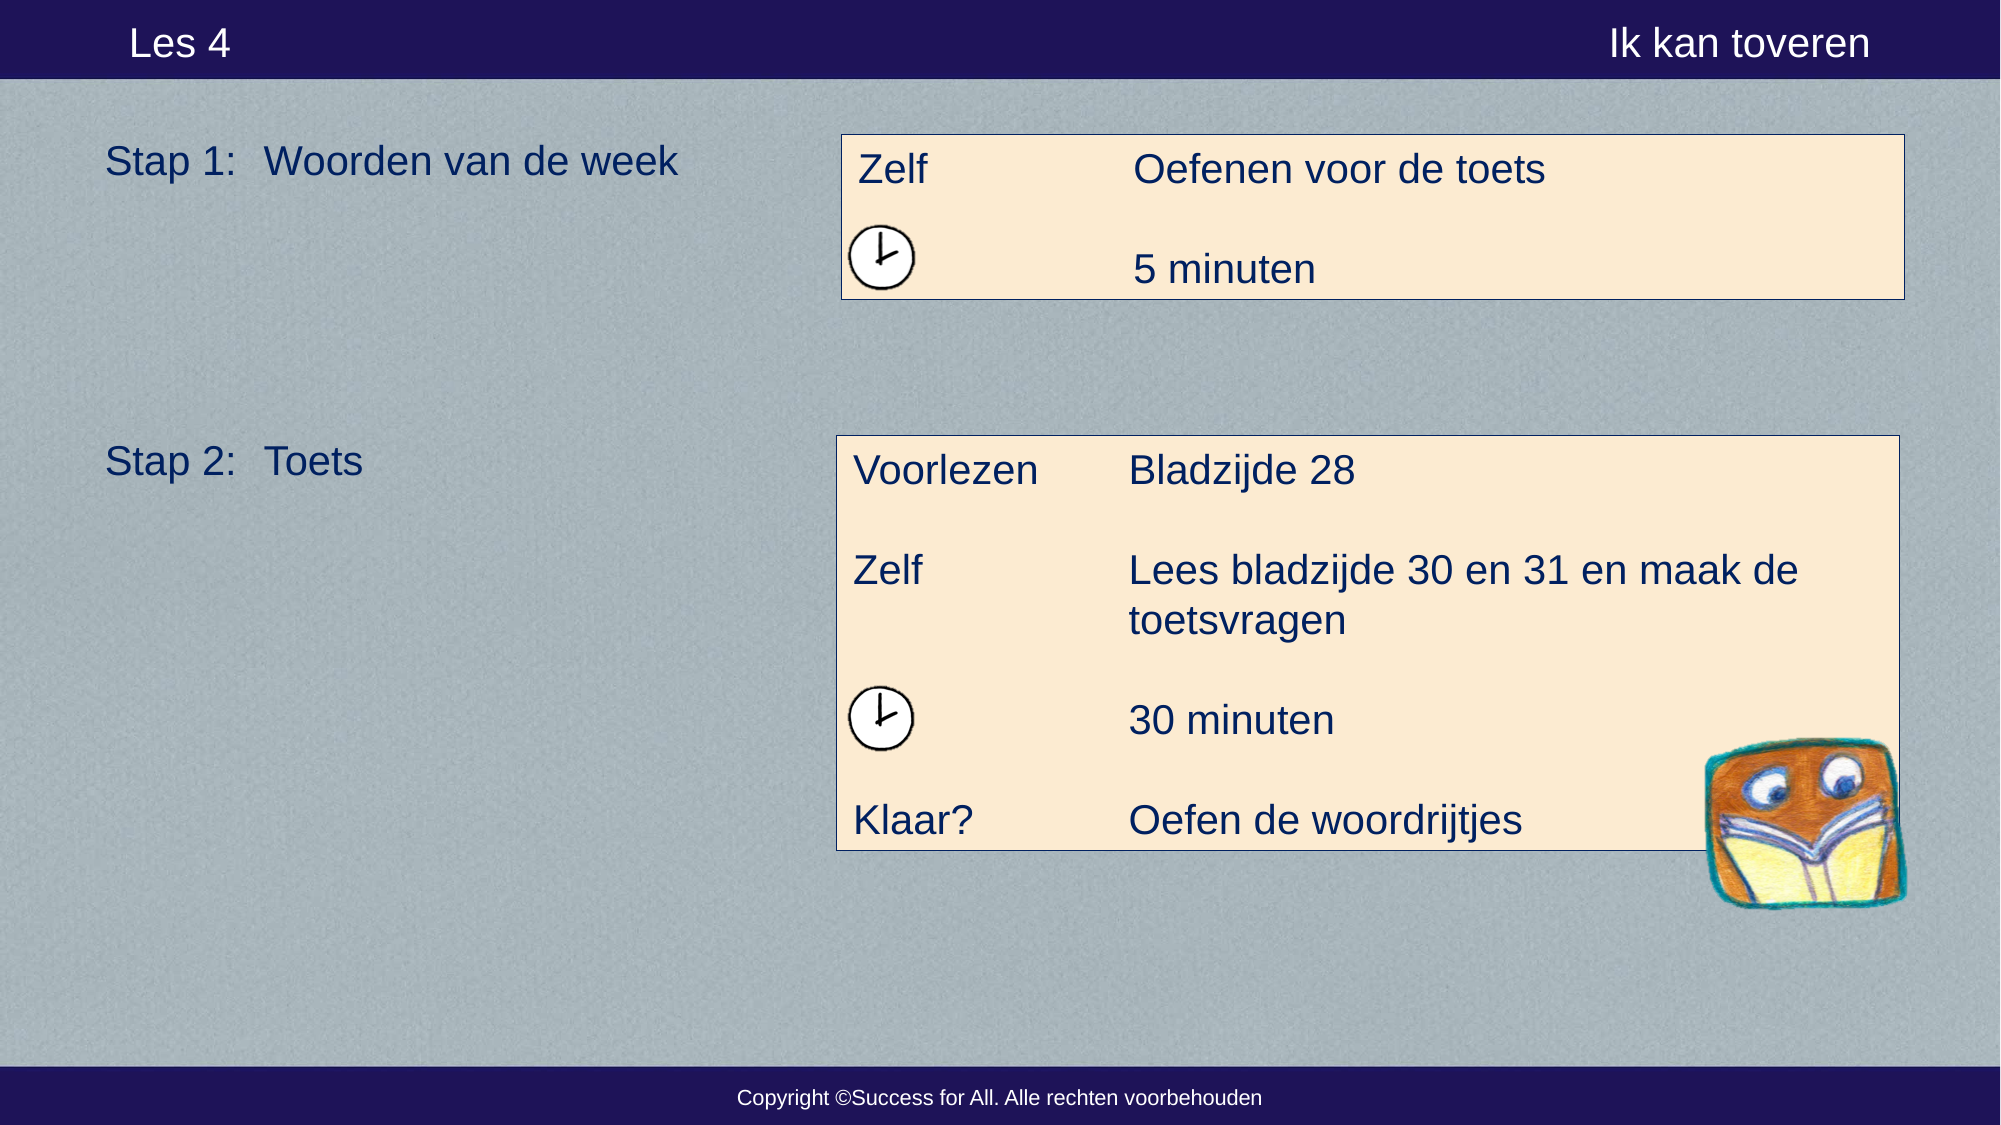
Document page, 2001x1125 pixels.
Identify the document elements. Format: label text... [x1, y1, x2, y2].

text_box Copyright ©Success for All. Alle rechten voorbehouden [0, 1076, 2000, 1125]
text_box Stap 1: Woorden van de week Stap 2: Toets [90, 126, 883, 842]
text_box Ik kan toveren [999, 8, 1886, 73]
picture [0, 0, 2001, 1125]
text_box Les 4 [114, 8, 354, 73]
text_box Zelf Oefenen voor de toets 5 minuten [841, 134, 1905, 300]
text_box Voorlezen Bladzijde 28 Zelf Lees bladzijde 30 en 31 en maak de toetsvragen 30 minuten Klaar? Oefen de woordrijtjes [836, 435, 1900, 851]
